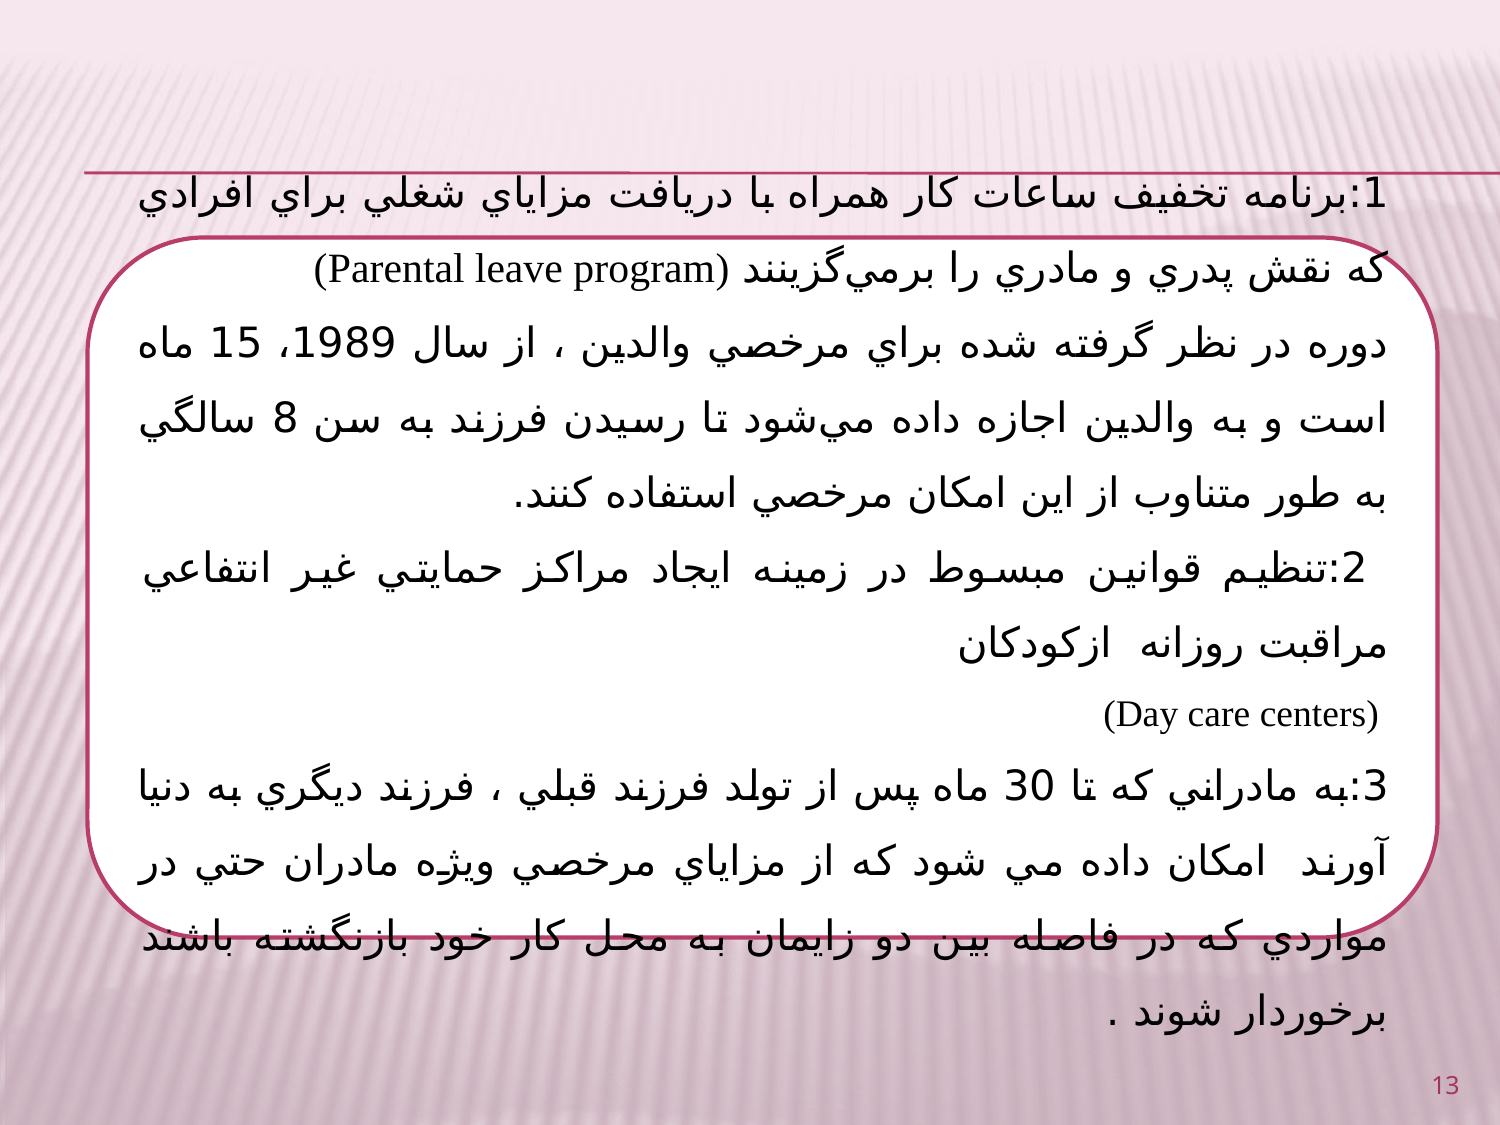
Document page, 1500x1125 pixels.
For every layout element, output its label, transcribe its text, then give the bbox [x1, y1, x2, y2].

text_box 1:برنامه تخفيف ساعات كار همراه با دريافت مزاياي شغلي براي افرادي كه نقش پدري و مادري را برمي‌گزينند (Parental leave program) دوره در نظر گرفته شده براي مرخصي والدين ، از سال 1989، 15 ماه است و به والدين اجازه داده مي‌شود تا رسيدن فرزند به سن 8 سالگي به طور متناوب از اين امكان مرخصي استفاده كنند. 2:تنظيم قوانين مبسوط در زمينه ايجاد مراكز حمايتي غير انتفاعي مراقبت روزانه ازكودكان (Day care centers) 3:به مادراني كه تا 30 ماه پس از تولد فرزند قبلي ، فرزند ديگري به دنيا آورند امكان داده مي شود كه از مزاياي مرخصي ويژه مادران حتي در مواردي كه در فاصله بين دو زايمان به محل كار خود بازنگشته باشند برخوردار شوند . [85, 235, 1440, 940]
slide_number 13 [1350, 1061, 1475, 1103]
